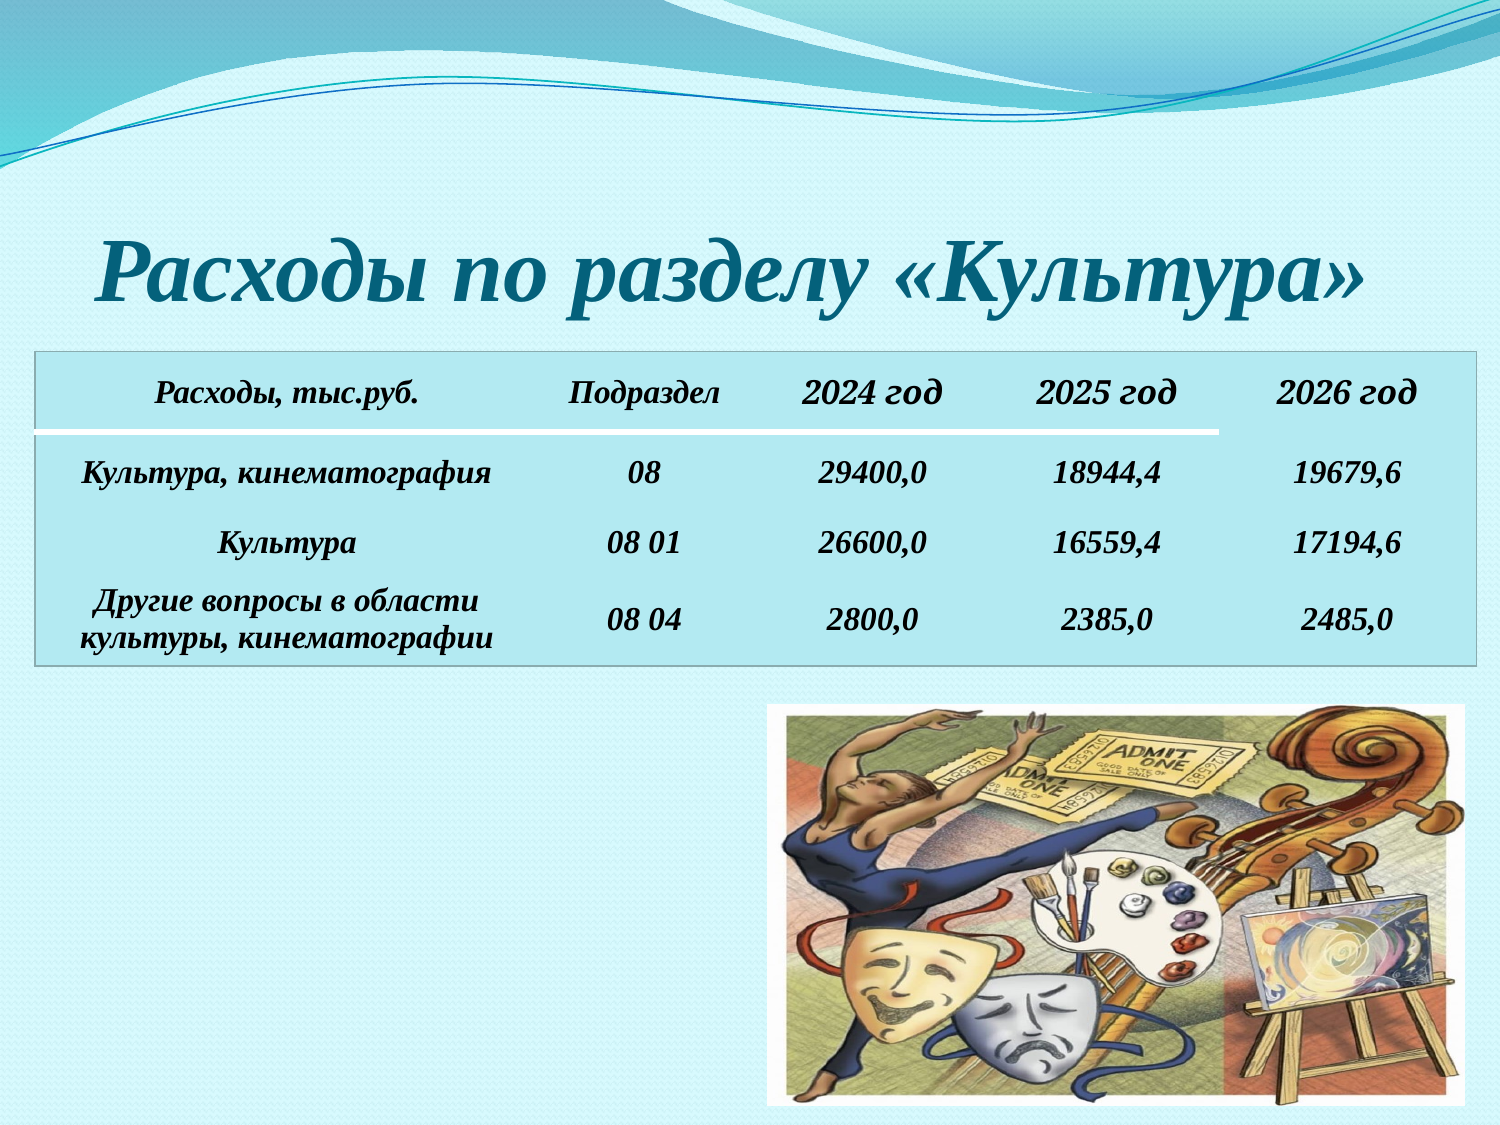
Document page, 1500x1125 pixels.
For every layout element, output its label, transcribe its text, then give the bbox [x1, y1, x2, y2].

table_cell 26600,0 [750, 512, 996, 572]
table_header 2024 год [750, 352, 996, 429]
title Расходы по разделу «Культура» [23, 128, 1465, 446]
table_header Подраздел [539, 352, 750, 429]
table_cell 29400,0 [750, 435, 996, 512]
table_cell 16559,4 [996, 512, 1219, 572]
table_cell Другие вопросы в области культуры, кинематографии [36, 572, 539, 665]
table_header Расходы, тыс.руб. [36, 352, 539, 429]
table_cell 19679,6 [1219, 432, 1476, 512]
table_cell Культура, кинематография [36, 435, 539, 512]
picture [767, 703, 1466, 1107]
table_cell 17194,6 [1219, 512, 1476, 572]
table_cell Культура [36, 512, 539, 572]
table_header 2026 год [1219, 352, 1476, 432]
table_cell 08 01 [539, 512, 750, 572]
table_cell 18944,4 [996, 435, 1219, 512]
table_cell 08 04 [539, 572, 750, 665]
table_cell 2385,0 [996, 572, 1219, 665]
table_cell 2485,0 [1219, 572, 1476, 665]
table_cell 2800,0 [750, 572, 996, 665]
table_cell 08 [539, 435, 750, 512]
table_header 2025 год [996, 352, 1219, 429]
